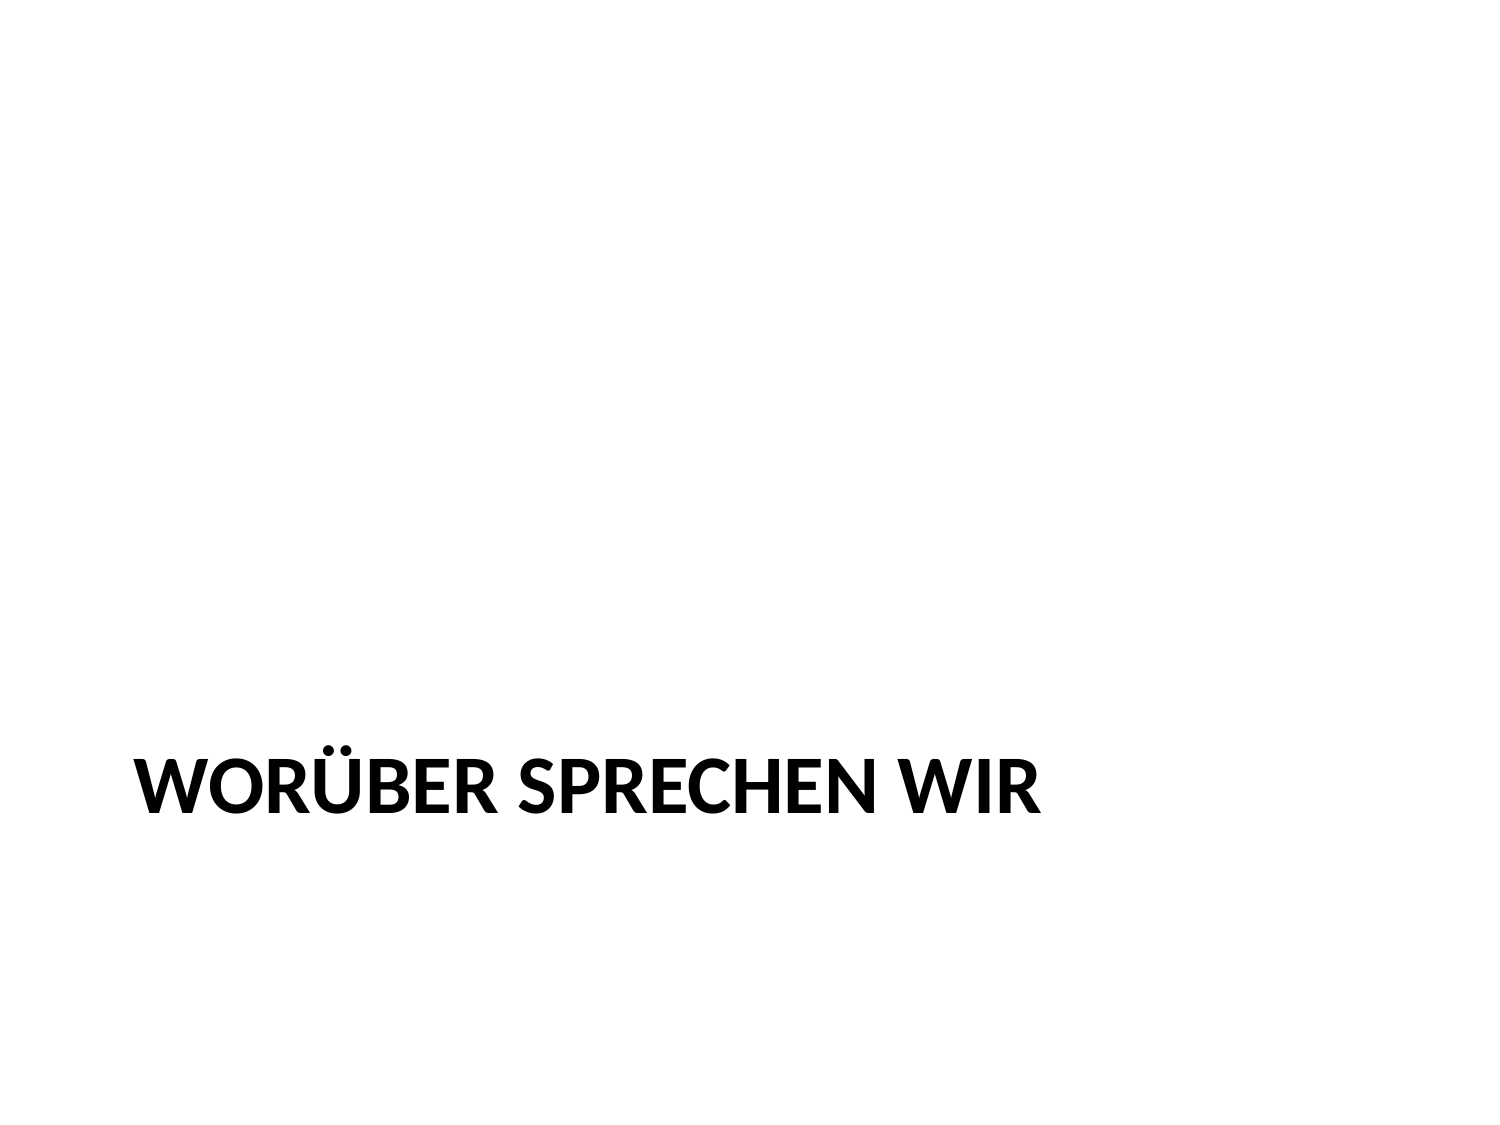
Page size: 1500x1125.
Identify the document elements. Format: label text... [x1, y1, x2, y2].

title Worüber sprechen wir [118, 722, 1394, 947]
